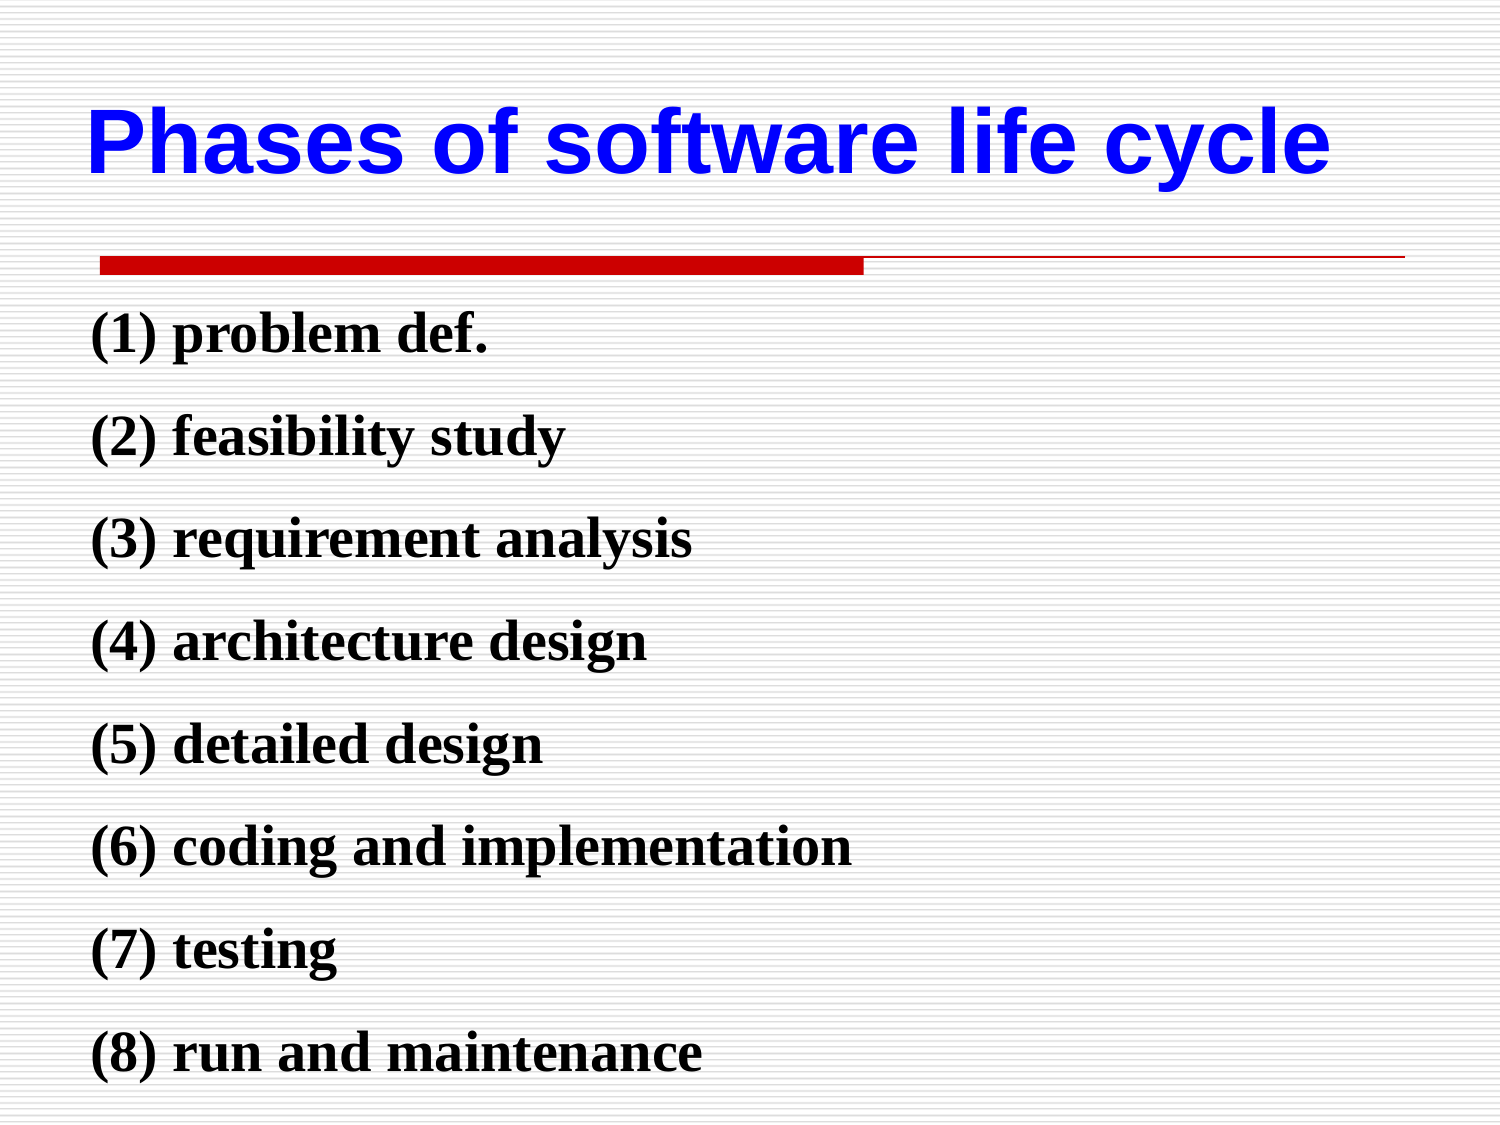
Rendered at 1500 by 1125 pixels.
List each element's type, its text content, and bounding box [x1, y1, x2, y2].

text_box Phases of software life cycle [70, 53, 1500, 200]
picture [0, 0, 1500, 1125]
text_box (1) problem def. (2) feasibility study (3) requirement analysis (4) architecture design (5) detailed design (6) coding and implementation (7) testing (8) run and maintenance [74, 265, 1500, 1125]
